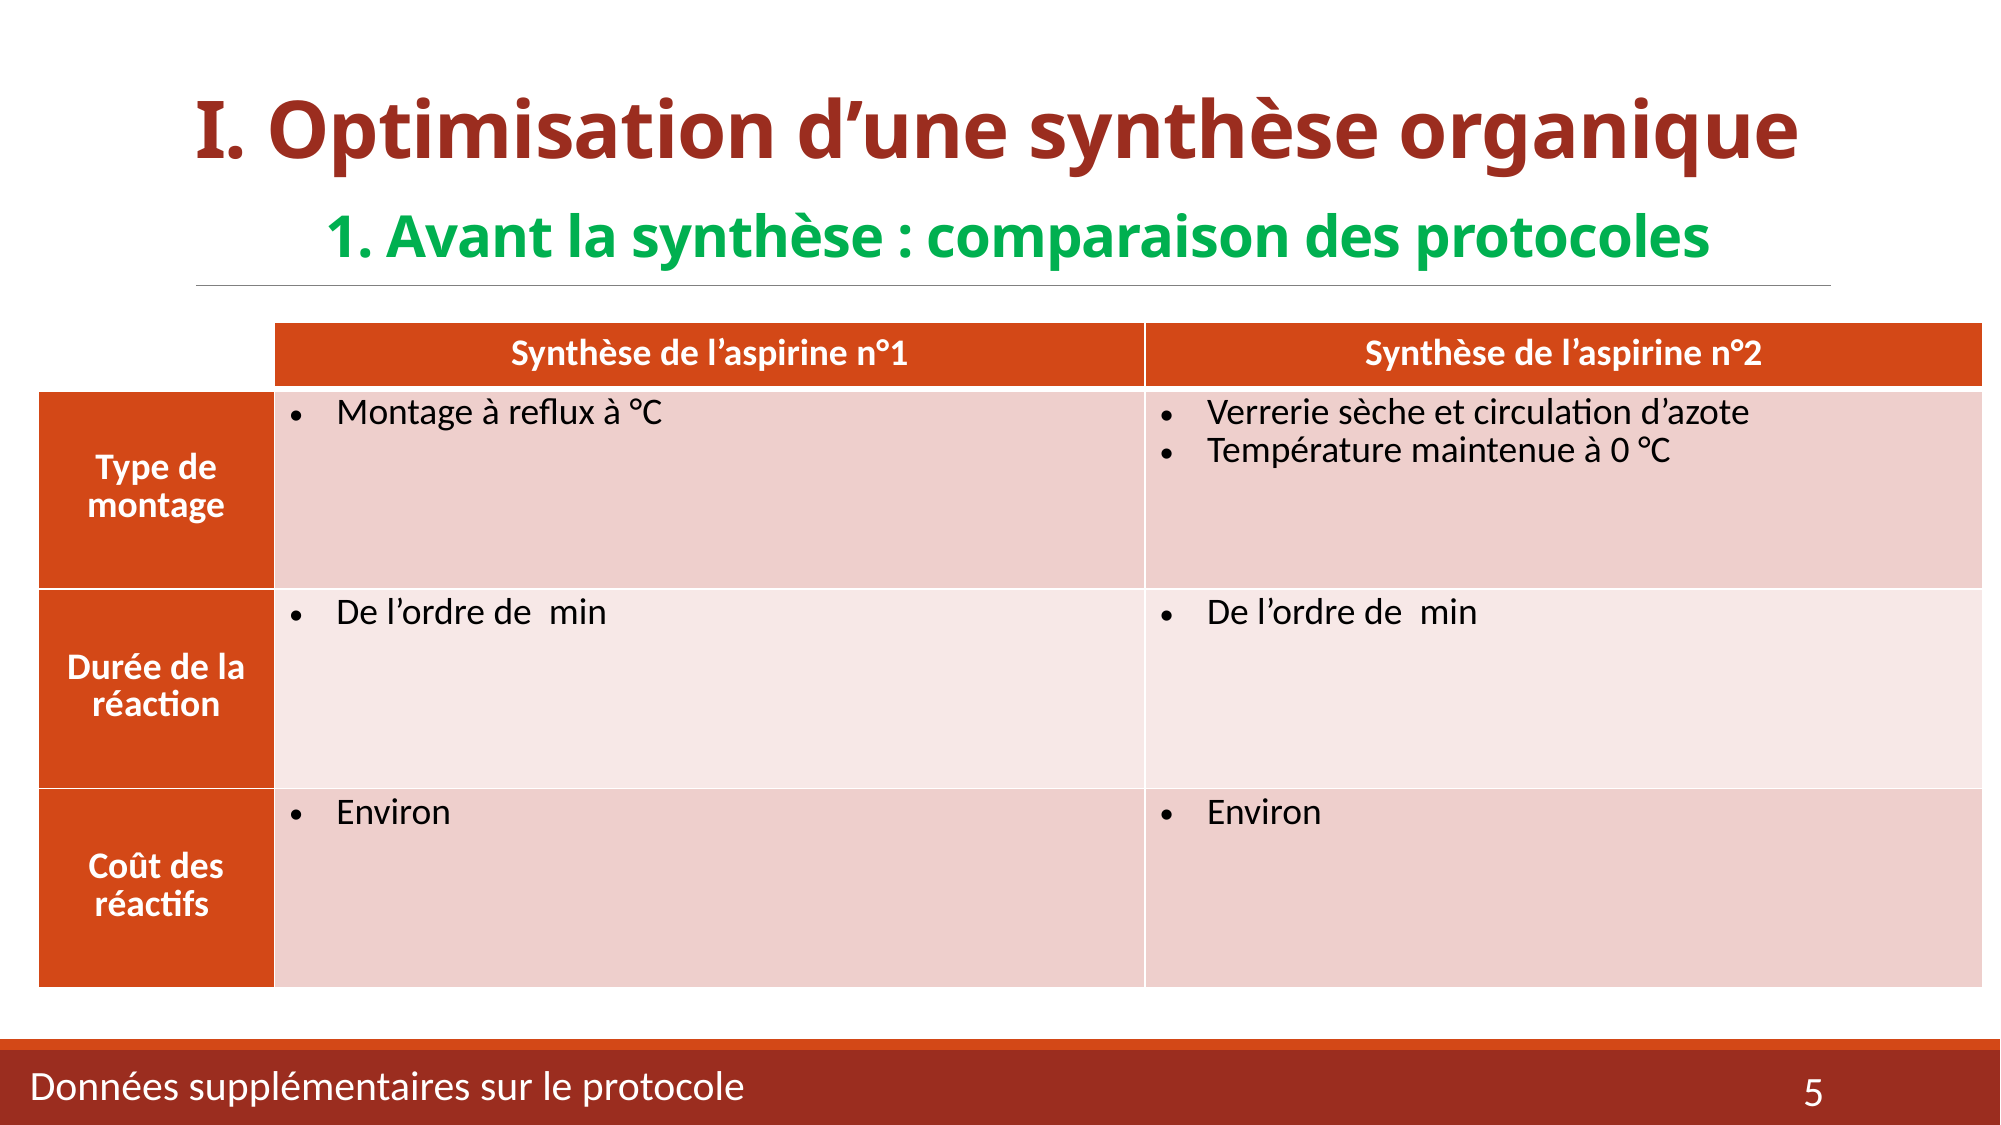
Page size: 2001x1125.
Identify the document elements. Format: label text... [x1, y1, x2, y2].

text_box Données supplémentaires sur le protocole [0, 1056, 2000, 1125]
title I. Optimisation d’une synthèse organique 1. Avant la synthèse : comparaison des protocoles [180, 47, 1830, 285]
